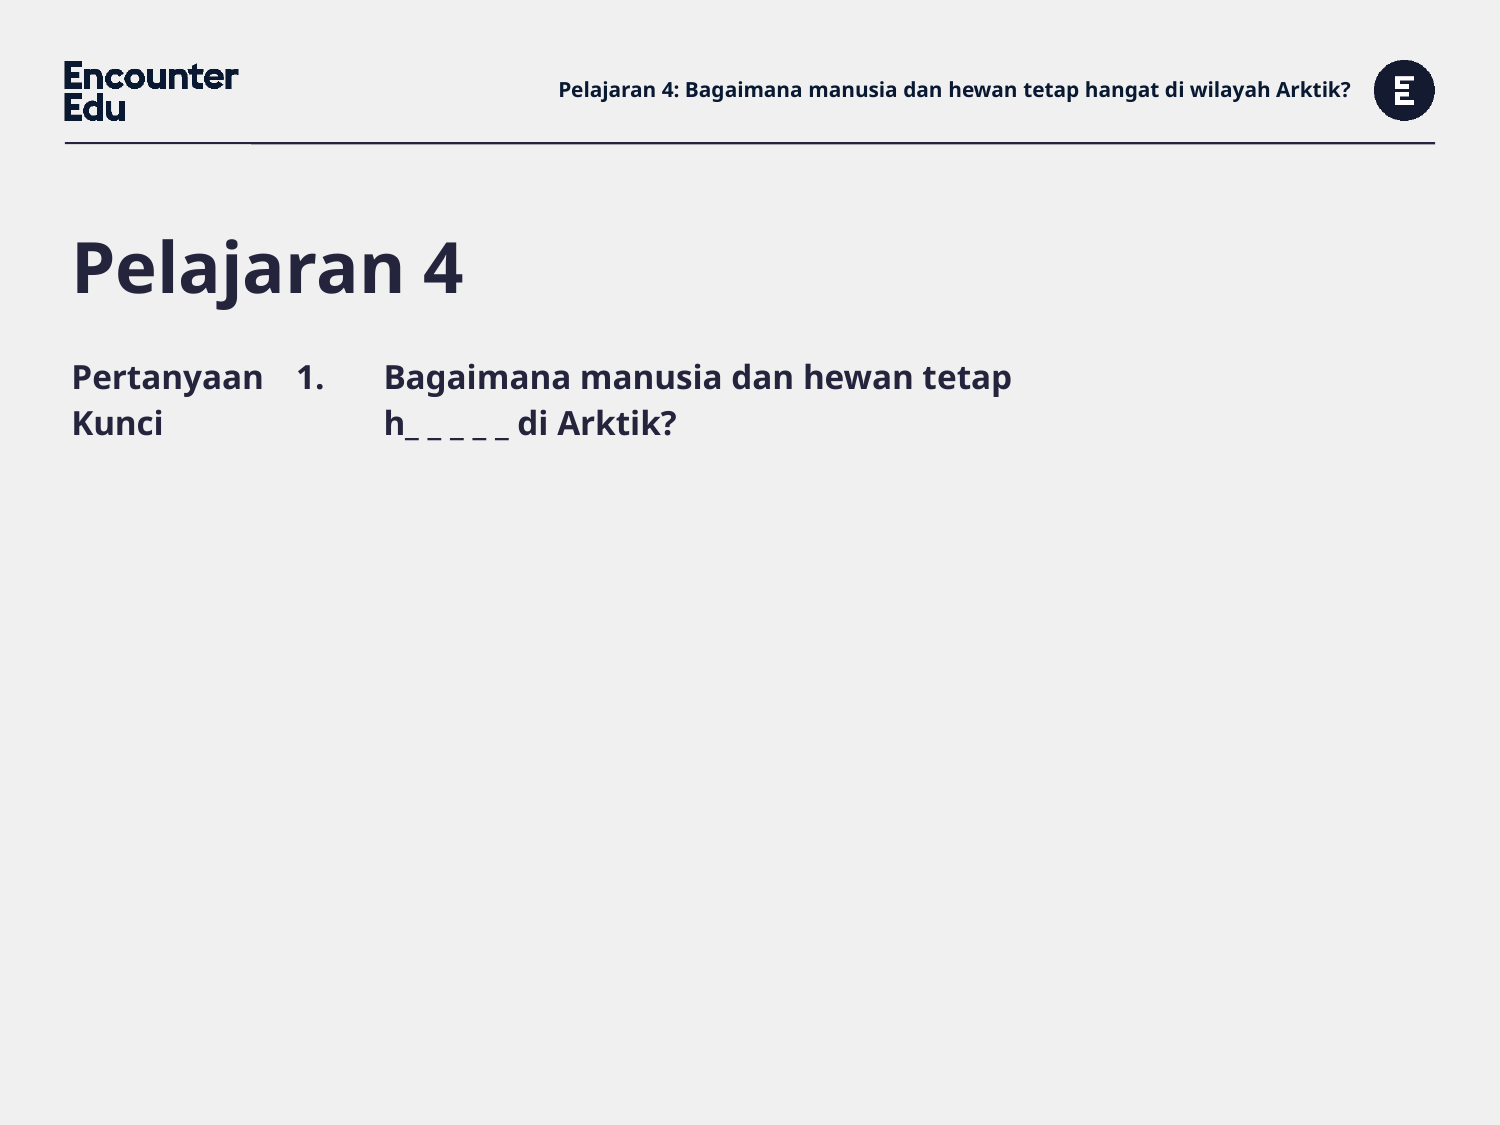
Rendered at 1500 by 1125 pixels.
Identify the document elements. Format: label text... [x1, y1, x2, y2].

table_header Pertanyaan Kunci [56, 347, 281, 634]
picture [1372, 58, 1436, 122]
picture [60, 59, 243, 122]
table_header Bagaimana manusia dan hewan tetap h_ _ _ _ _ di Arktik? [281, 347, 1426, 634]
text_box Pelajaran 4 [56, 215, 910, 315]
title Pelajaran 4: Bagaimana manusia dan hewan tetap hangat di wilayah Arktik? [546, 67, 1359, 114]
